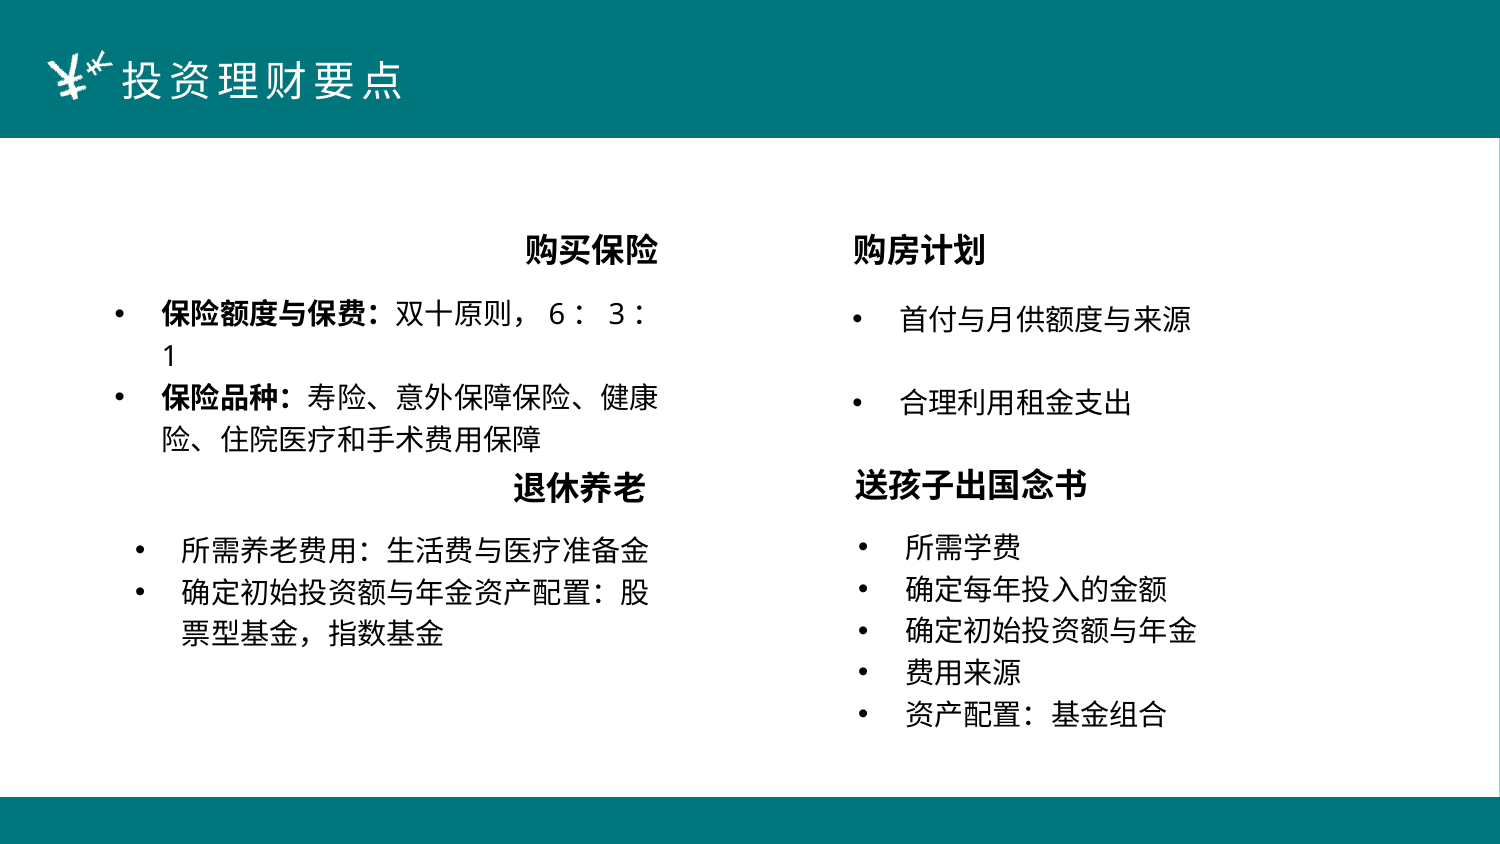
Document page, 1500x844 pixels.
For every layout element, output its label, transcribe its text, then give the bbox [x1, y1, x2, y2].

text_box 购房计划 [839, 221, 1002, 277]
text_box 购买保险 [510, 221, 674, 277]
text_box 送孩子出国念书 [840, 456, 1103, 512]
text_box 所需学费 确定每年投入的金额 确定初始投资额与年金 费用来源 资产配置：基金组合 [843, 515, 1299, 739]
text_box 首付与月供额度与来源 合理利用租金支出 [837, 287, 1293, 427]
text_box 保险额度与保费：双十原则，6：3：1 保险品种：寿险、意外保障保险、健康险、住院医疗和手术费用保障 [99, 281, 681, 464]
text_box 退休养老 [498, 459, 662, 514]
text_box 所需养老费用：生活费与医疗准备金 确定初始投资额与年金资产配置：股票型基金，指数基金 [120, 518, 675, 658]
